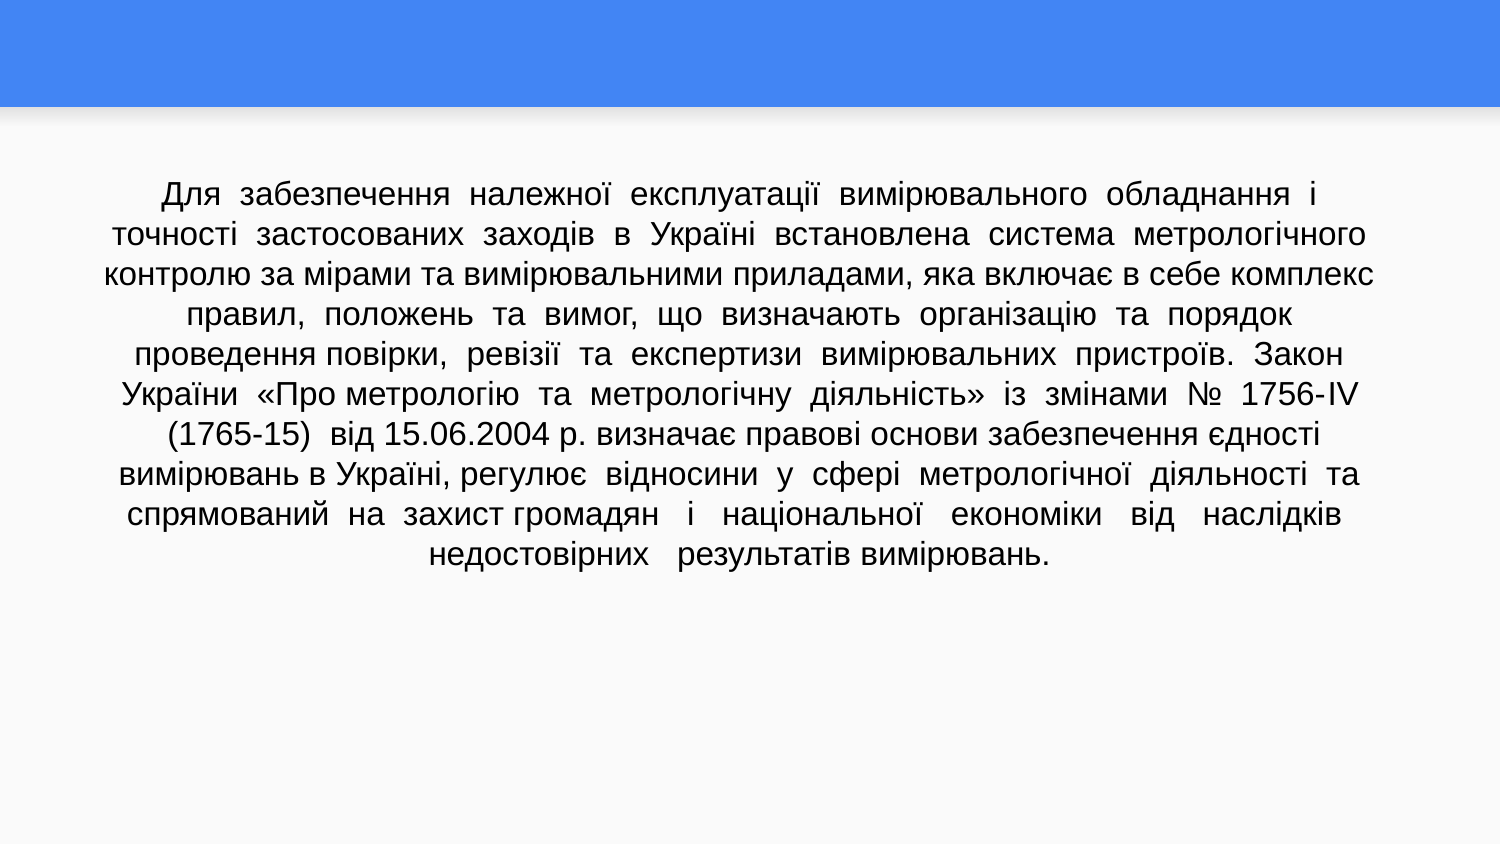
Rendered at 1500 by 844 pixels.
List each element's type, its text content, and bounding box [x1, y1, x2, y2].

text_box Для забезпечення належної експлуатації вимірювального обладнання і точності застосованих заходів в Україні встановлена система метрологічного контролю за мірами та вимірювальними приладами, яка включає в себе комплекс правил, положень та вимог, що визначають організацію та порядок проведення повірки, ревізії та експертизи вимірювальних пристроїв. Закон України «Про метрологію та метрологічну діяльність» із змінами № 1756-IV (1765-15) від 15.06.2004 р. визначає правові основи забезпечення єдності вимірювань в Україні, регулює відносини у сфері метрологічної діяльності та спрямований на захист громадян і національної економіки від наслідків недостовірних результатів вимірювань. [79, 165, 1410, 580]
